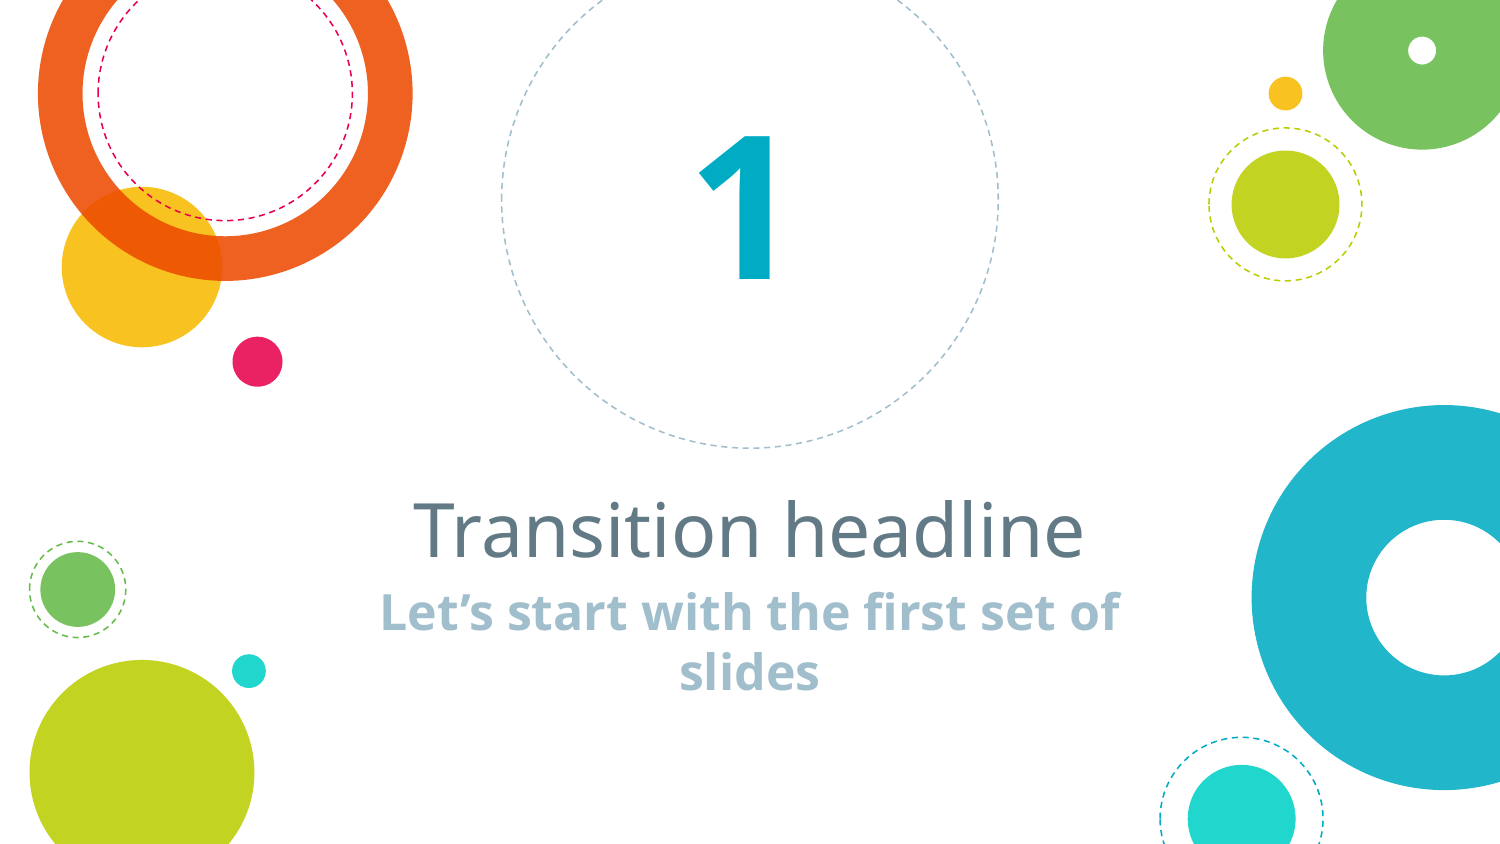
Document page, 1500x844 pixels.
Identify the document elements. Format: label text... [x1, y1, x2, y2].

subtitle Let’s start with the first set of slides [290, 565, 1209, 695]
text_box 1 [500, 7, 989, 335]
title Transition headline [290, 397, 1209, 565]
